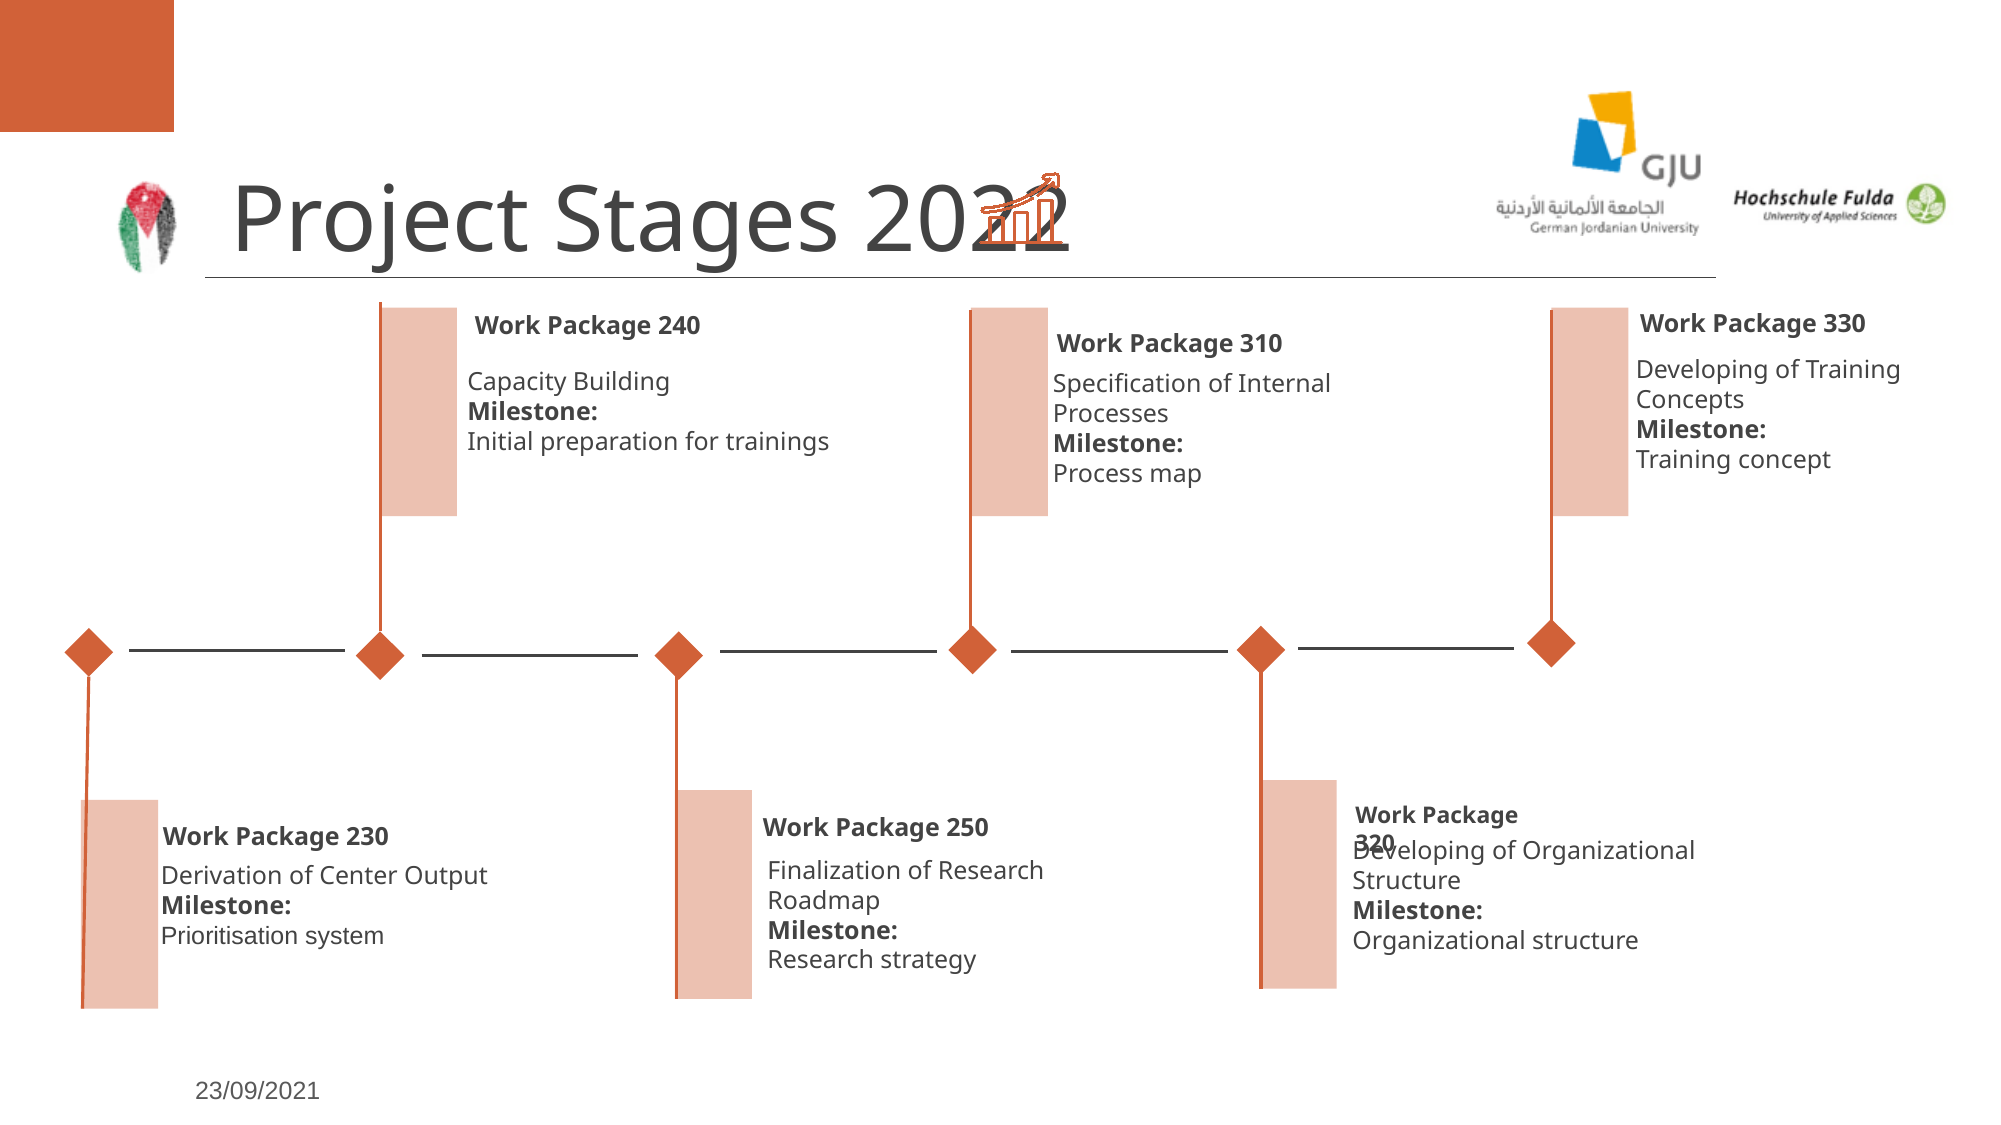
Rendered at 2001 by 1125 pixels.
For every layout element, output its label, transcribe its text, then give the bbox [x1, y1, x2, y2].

text_box Work Package 230 [142, 799, 414, 876]
picture [88, 147, 206, 311]
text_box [82, 676, 89, 1009]
text_box [94, 799, 159, 1009]
text_box [384, 307, 457, 517]
text_box Work Package 310 [1036, 307, 1319, 406]
text_box [681, 790, 752, 999]
text_box Capacity Building Milestone: Initial preparation for trainings [447, 345, 853, 495]
text_box Work Package 250 [742, 791, 1040, 885]
text_box Project Stages 2022 [215, 152, 1227, 276]
text_box Work Package 320 [1335, 780, 1584, 874]
text_box Derivation of Center Output Milestone: Prioritisation system [140, 839, 546, 980]
picture [0, 0, 174, 133]
text_box Developing of Training Concepts Milestone: Training concept [1615, 333, 2000, 482]
text_box Developing of Organizational Structure Milestone: Organizational structure [1332, 814, 1738, 955]
text_box [970, 307, 1048, 517]
text_box Work Package 240 [454, 289, 743, 388]
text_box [979, 172, 1063, 244]
text_box Finalization of Research Roadmap Milestone: Research strategy [747, 834, 1153, 975]
text_box 23/09/2021 [180, 1059, 586, 1120]
text_box [1265, 780, 1337, 989]
text_box [1551, 307, 1629, 517]
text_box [64, 625, 1286, 681]
text_box Specification of Internal Processes Milestone: Process map [1032, 347, 1438, 497]
picture [1400, 49, 2000, 236]
text_box [1527, 622, 1576, 668]
text_box Work Package 330 [1620, 287, 1902, 333]
